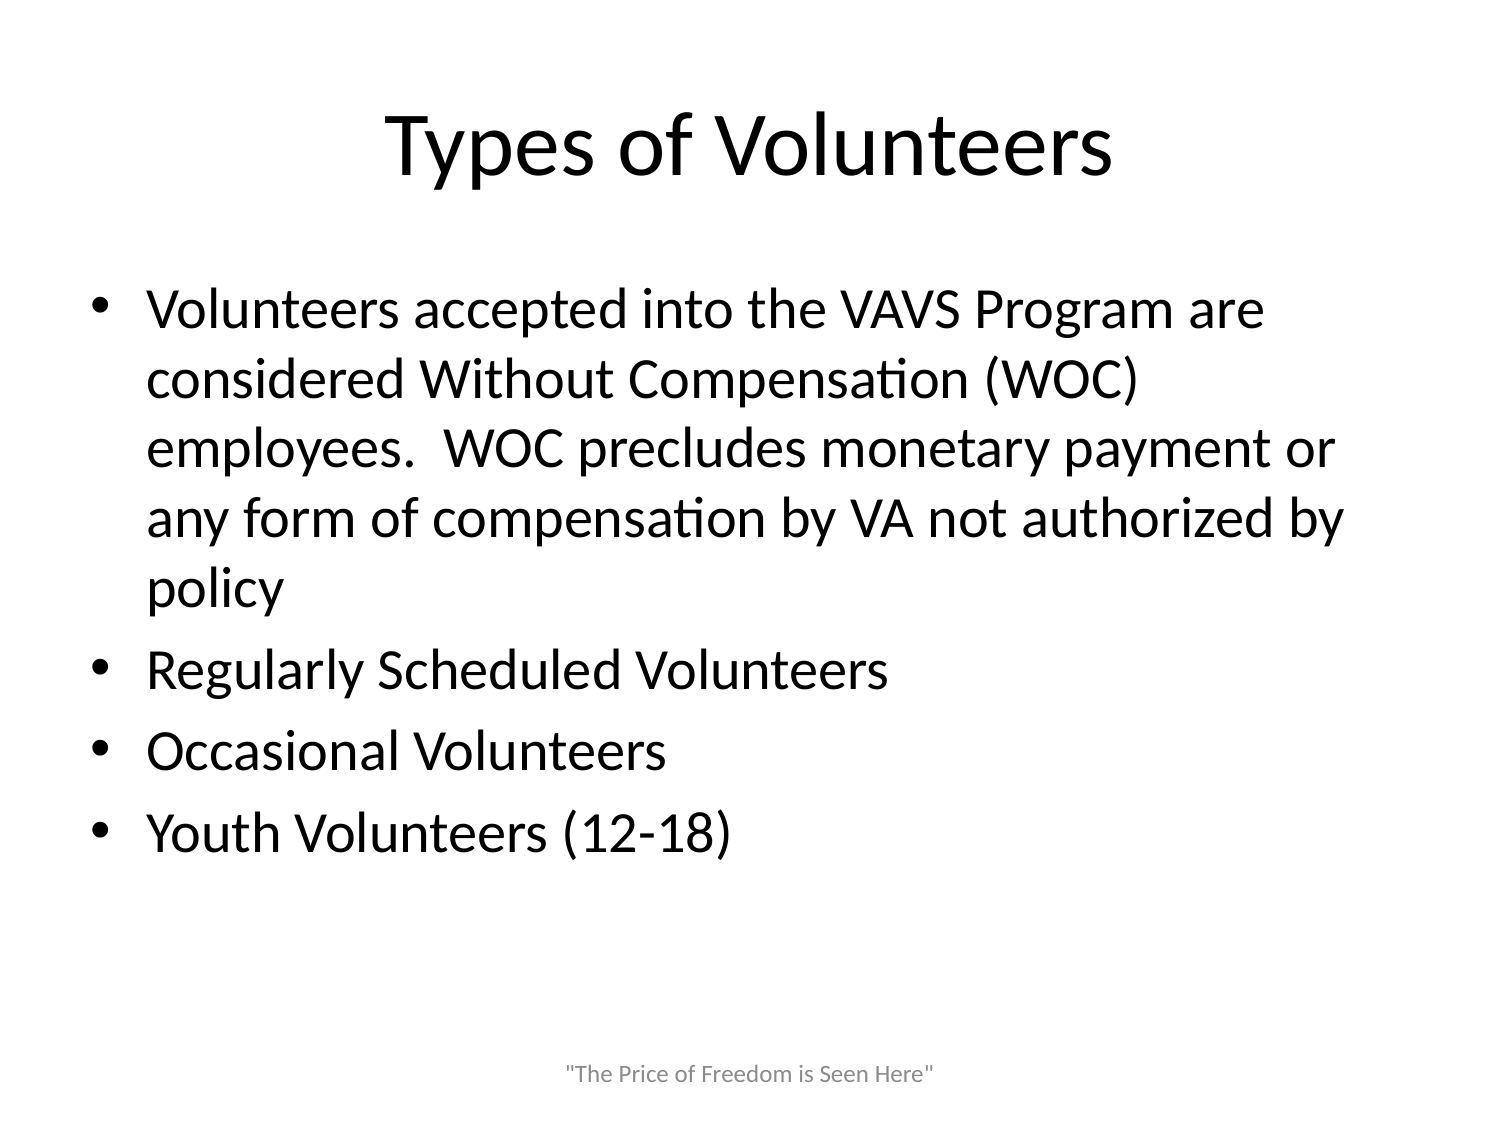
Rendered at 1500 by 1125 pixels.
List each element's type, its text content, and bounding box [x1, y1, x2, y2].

list Volunteers accepted into the VAVS Program are considered Without Compensation (WOC) employees. WOC precludes monetary payment or any form of compensation by VA not authorized by policy Regularly Scheduled Volunteers Occasional Volunteers Youth Volunteers (12-18) [75, 262, 1425, 1005]
footer "The Price of Freedom is Seen Here" [512, 1042, 988, 1103]
title Types of Volunteers [75, 45, 1425, 233]
